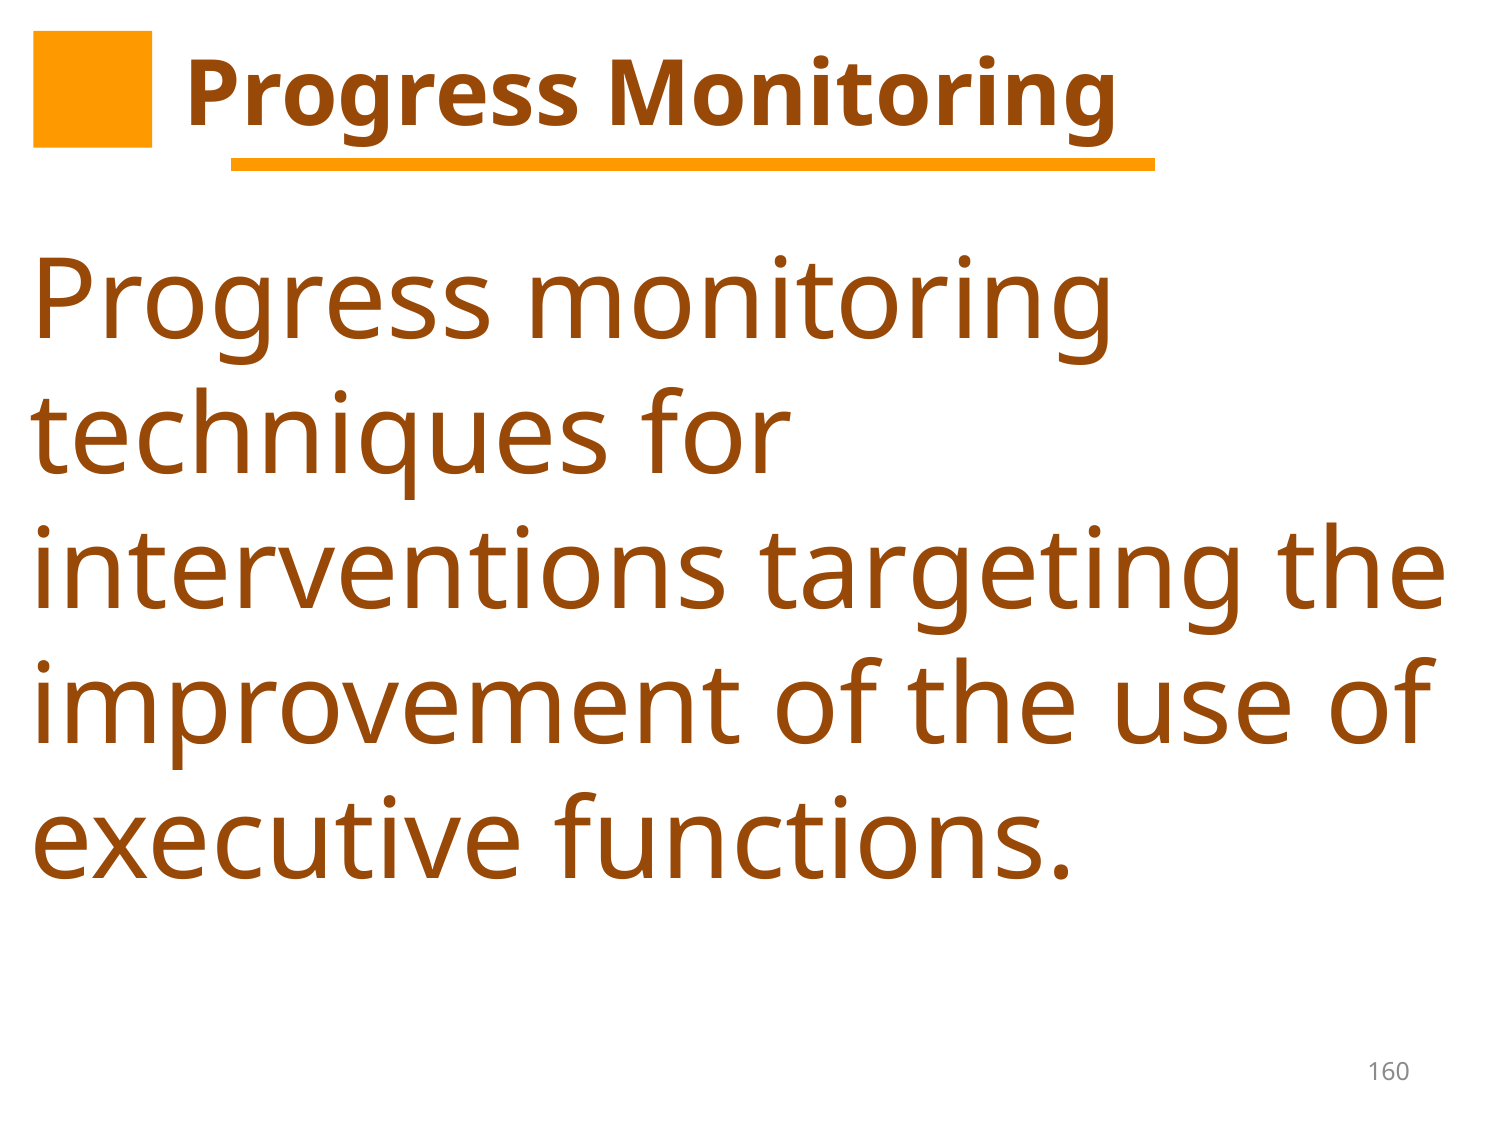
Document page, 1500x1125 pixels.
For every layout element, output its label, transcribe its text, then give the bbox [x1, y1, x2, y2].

slide_number 160 [1074, 1042, 1425, 1103]
text_box Progress Monitoring [169, 6, 1500, 172]
subtitle Progress monitoring techniques for interventions targeting the improvement of the use of executive functions. [14, 218, 1500, 1032]
text_box [31, 29, 154, 150]
